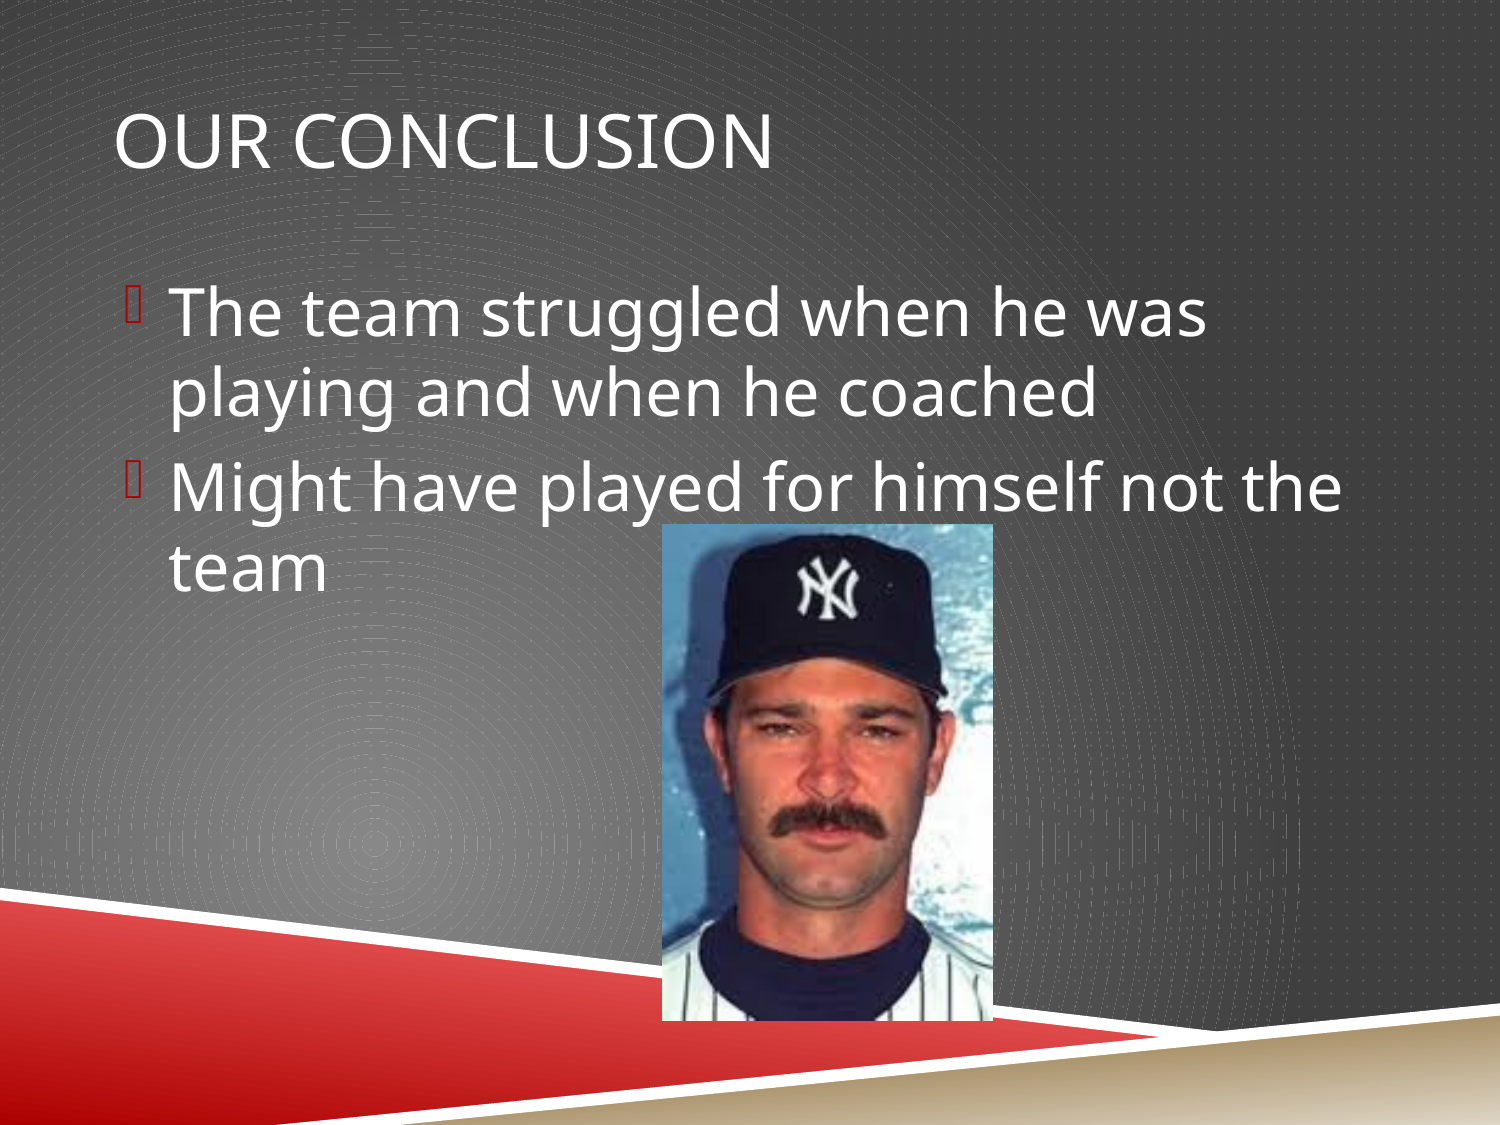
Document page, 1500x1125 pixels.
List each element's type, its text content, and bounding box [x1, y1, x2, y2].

picture [662, 524, 993, 1021]
title Our Conclusion [112, 45, 1388, 233]
list The team struggled when he was playing and when he coached Might have played for himself not the team [112, 262, 1388, 613]
